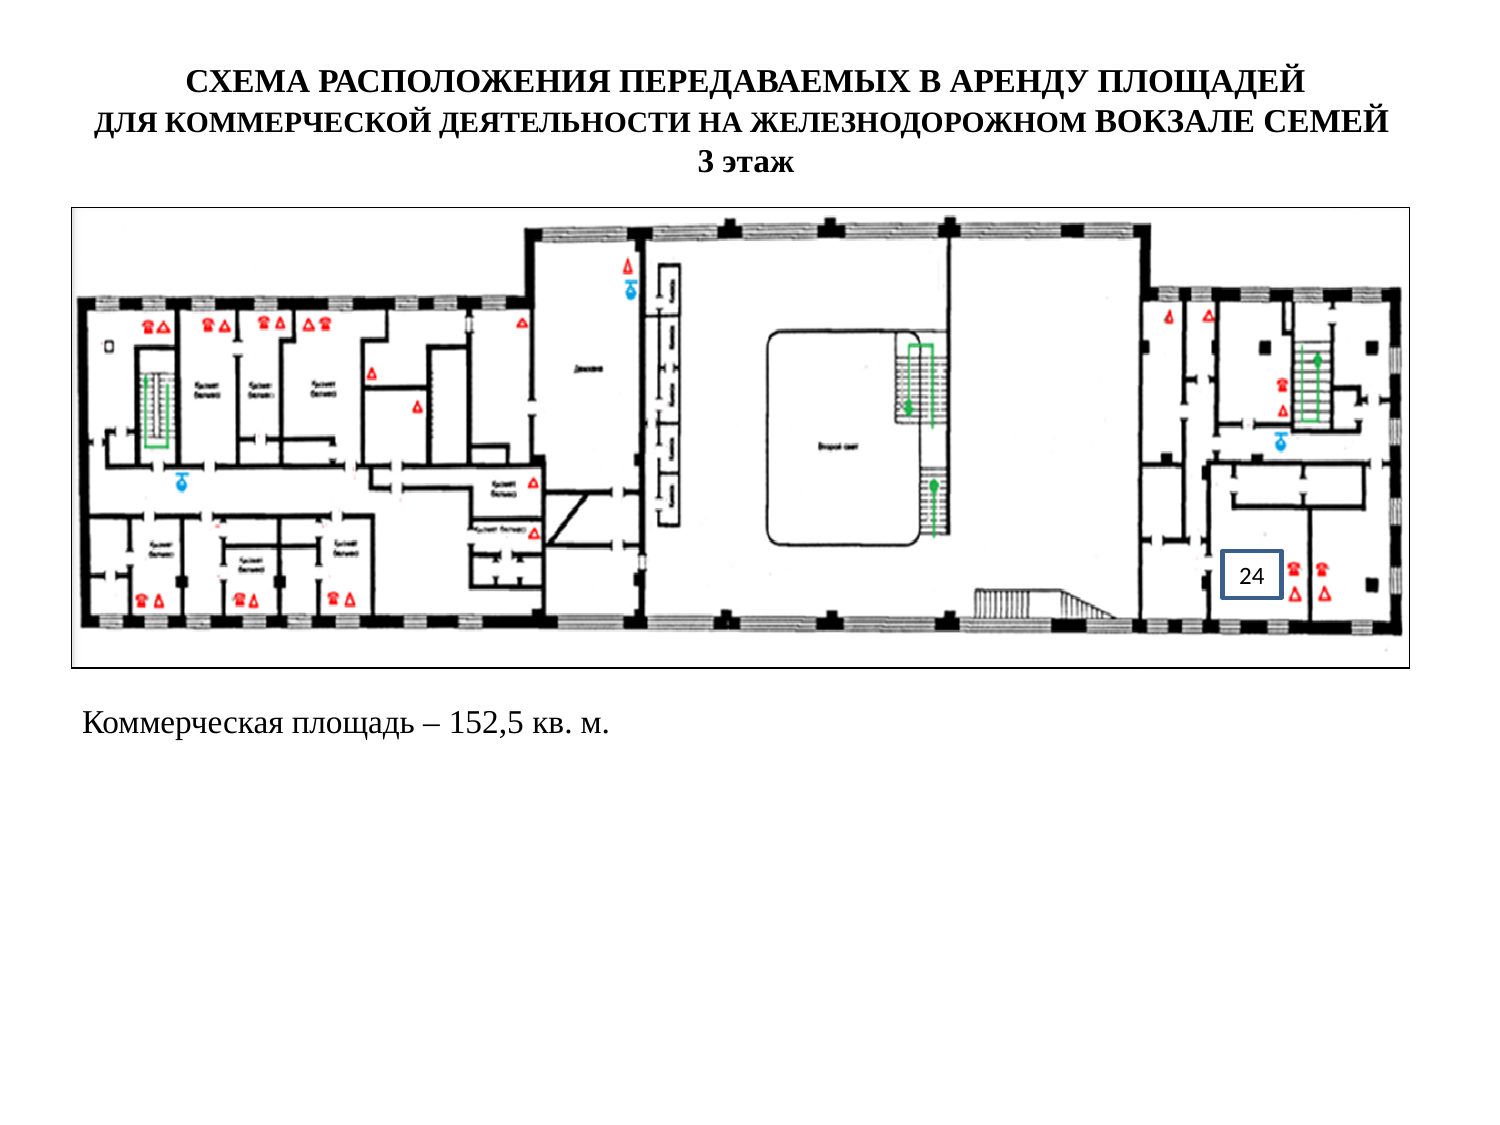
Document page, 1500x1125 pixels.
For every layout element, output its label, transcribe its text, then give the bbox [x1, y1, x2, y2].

list Коммерческая площадь – 152,5 кв. м. [58, 692, 1409, 1125]
picture [72, 207, 1409, 668]
title СХЕМА РАСПОЛОЖЕНИЯ ПЕРЕДАВАЕМЫХ В АРЕНДУ ПЛОЩАДЕЙ ДЛЯ КОММЕРЧЕСКОЙ ДЕЯТЕЛЬНОСТИ НА ЖЕЛЕЗНОДОРОЖНОМ ВОКЗАЛЕ СЕМЕЙ 3 этаж [75, 45, 1425, 233]
